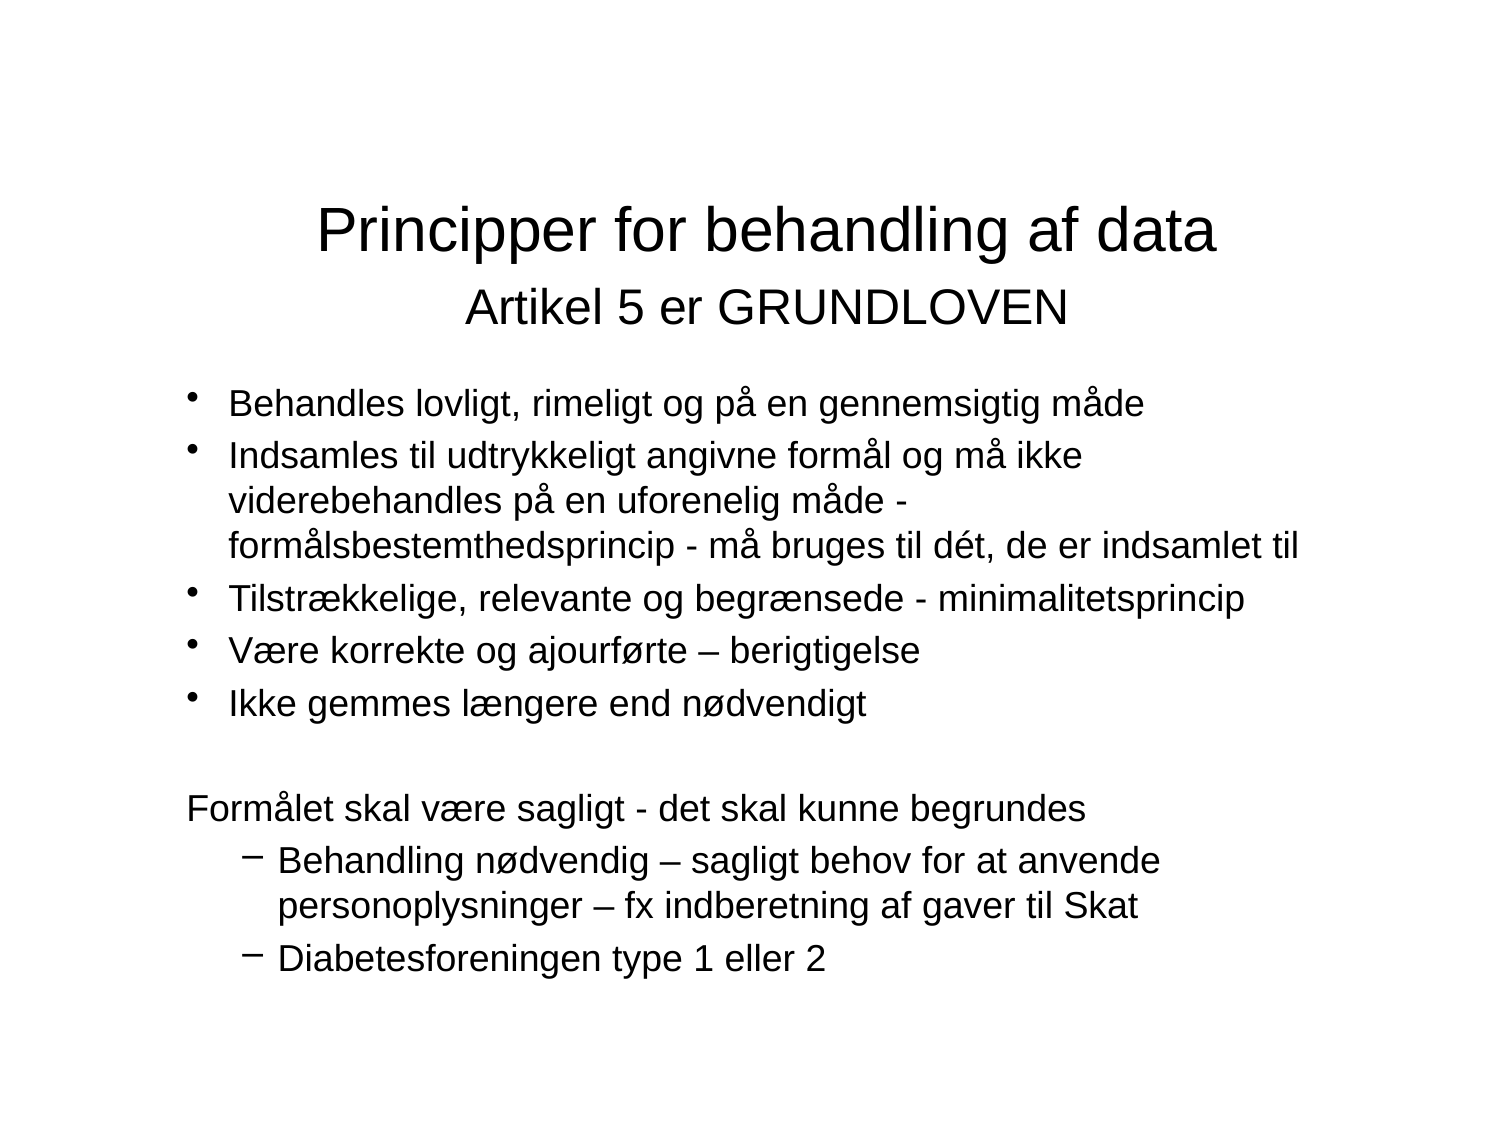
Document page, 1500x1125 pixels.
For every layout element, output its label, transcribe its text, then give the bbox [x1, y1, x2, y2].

list Principper for behandling af data Artikel 5 er GRUNDLOVEN Behandles lovligt, rimeligt og på en gennemsigtig måde Indsamles til udtrykkeligt angivne formål og må ikke viderebehandles på en uforenelig måde - formålsbestemthedsprincip - må bruges til dét, de er indsamlet til Tilstrækkelige, relevante og begrænsede - minimalitetsprincip Være korrekte og ajourførte – berigtigelse Ikke gemmes længere end nødvendigt Formålet skal være sagligt - det skal kunne begrundes Behandling nødvendig – sagligt behov for at anvende personoplysninger – fx indberetning af gaver til Skat Diabetesforeningen type 1 eller 2 [171, 181, 1365, 988]
